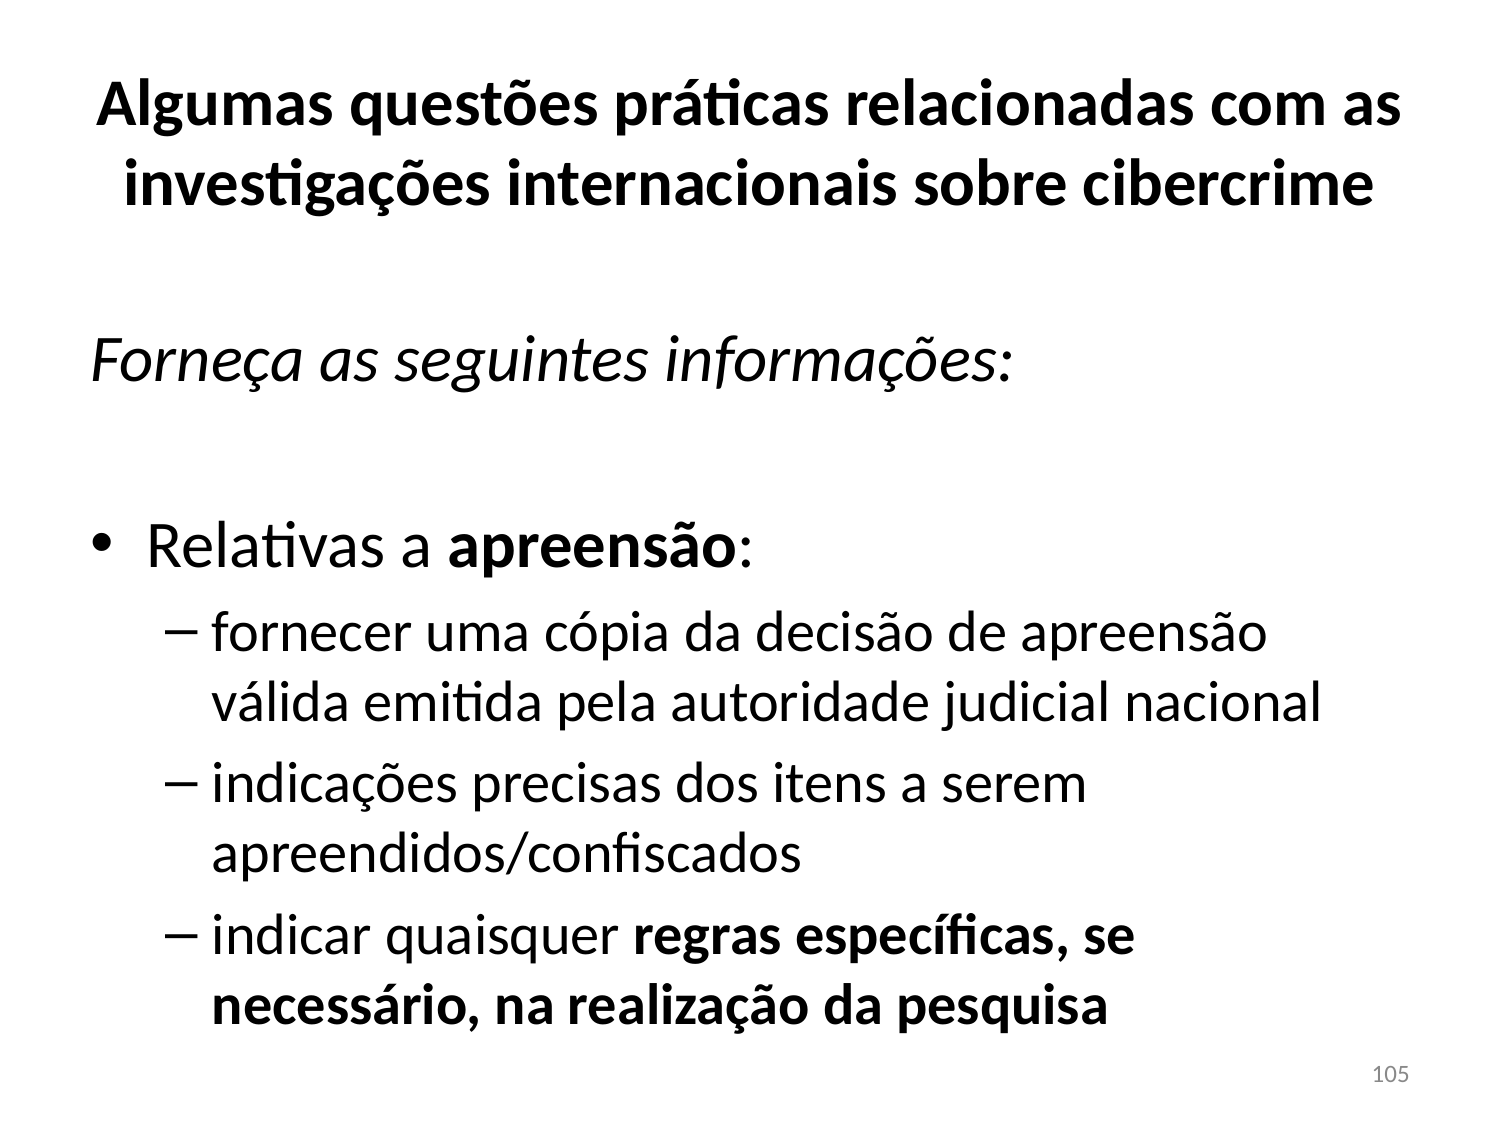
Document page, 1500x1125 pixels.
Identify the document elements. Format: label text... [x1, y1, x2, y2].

slide_number 105 [1074, 1042, 1425, 1103]
title Algumas questões práticas relacionadas com as investigações internacionais sobre cibercrime [75, 45, 1425, 233]
list Forneça as seguintes informações: Relativas a apreensão: fornecer uma cópia da decisão de apreensão válida emitida pela autoridade judicial nacional indicações precisas dos itens a serem apreendidos/confiscados indicar quaisquer regras específicas, se necessário, na realização da pesquisa [75, 306, 1425, 1005]
